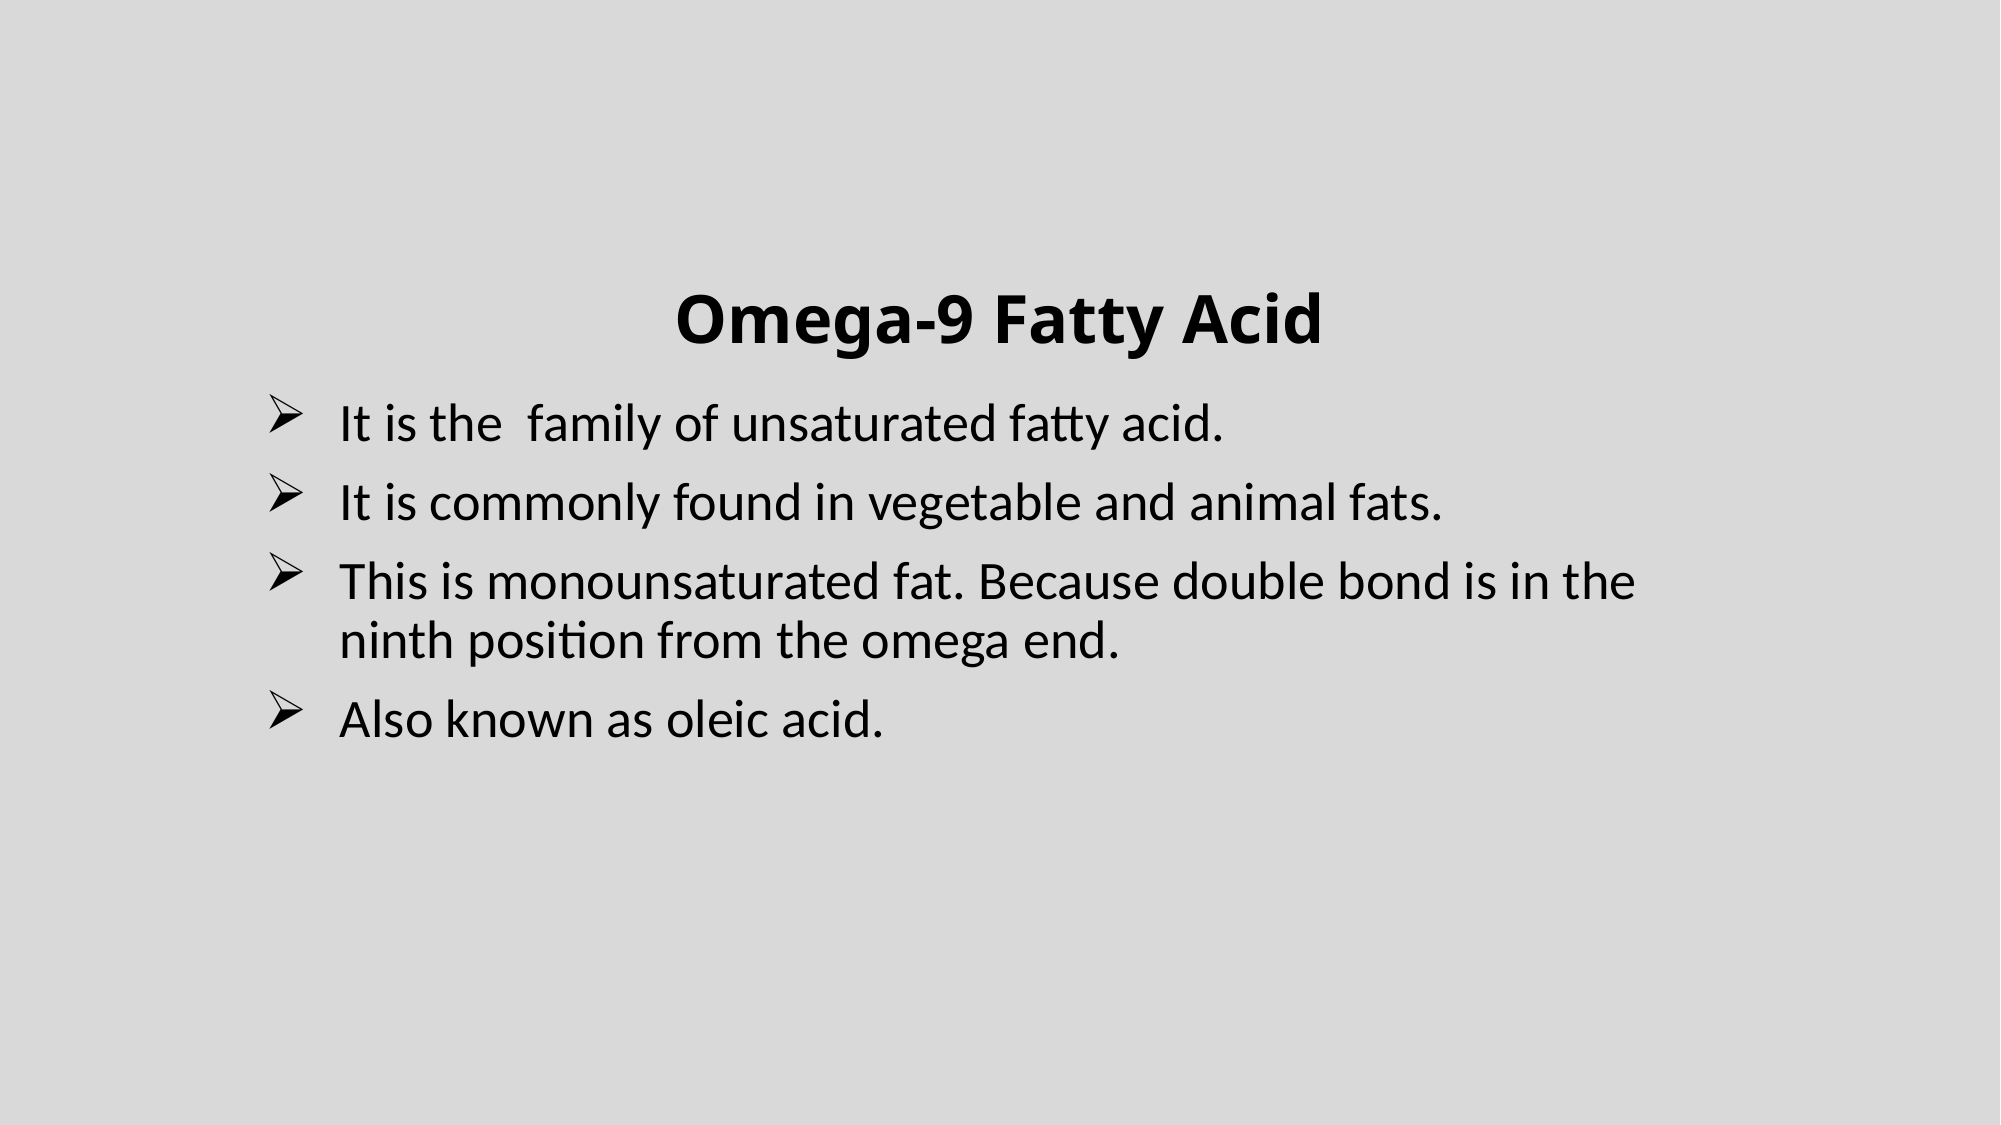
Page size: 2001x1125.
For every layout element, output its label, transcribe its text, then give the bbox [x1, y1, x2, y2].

subtitle It is the family of unsaturated fatty acid. It is commonly found in vegetable and animal fats. This is monounsaturated fat. Because double bond is in the ninth position from the omega end. Also known as oleic acid. [249, 386, 1750, 998]
title Omega-9 Fatty Acid [249, 184, 1750, 366]
